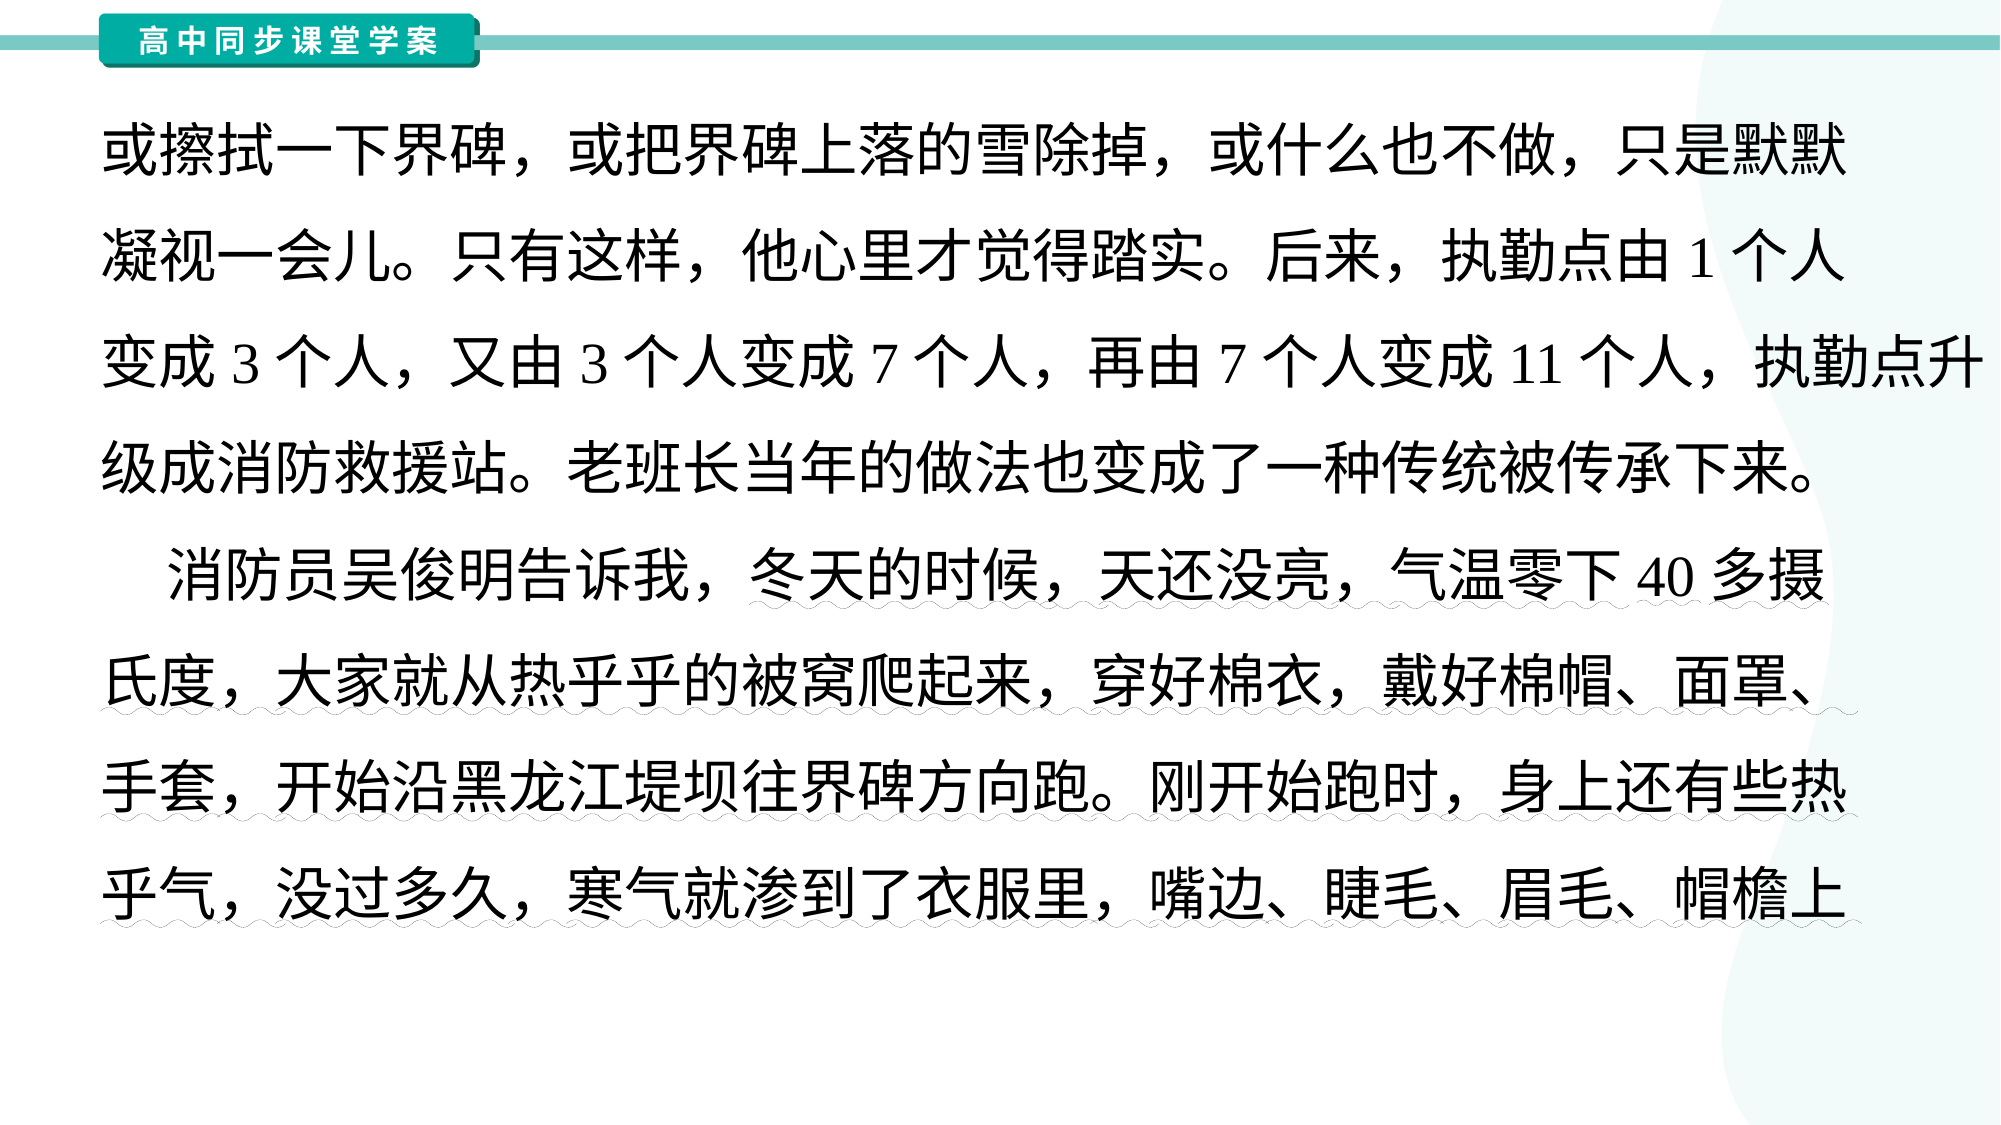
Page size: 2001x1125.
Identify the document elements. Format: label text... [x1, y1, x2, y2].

text_box 或擦拭一下界碑，或把界碑上落的雪除掉，或什么也不做，只是默默 凝视一会儿。只有这样，他心里才觉得踏实。后来，执勤点由1个人 变成3个人，又由3个人变成7个人，再由7个人变成11个人，执勤点升 级成消防救援站。老班长当年的做法也变成了一种传统被传承下来。 消防员吴俊明告诉我，冬天的时候，天还没亮，气温零下40多摄 氏度，大家就从热乎乎的被窝爬起来，穿好棉衣，戴好棉帽、面罩、 手套，开始沿黑龙江堤坝往界碑方向跑。刚开始跑时，身上还有些热 乎气，没过多久，寒气就渗到了衣服里，嘴边、睫毛、眉毛、帽檐上 [100, 76, 1899, 1033]
picture [0, 0, 2000, 1125]
